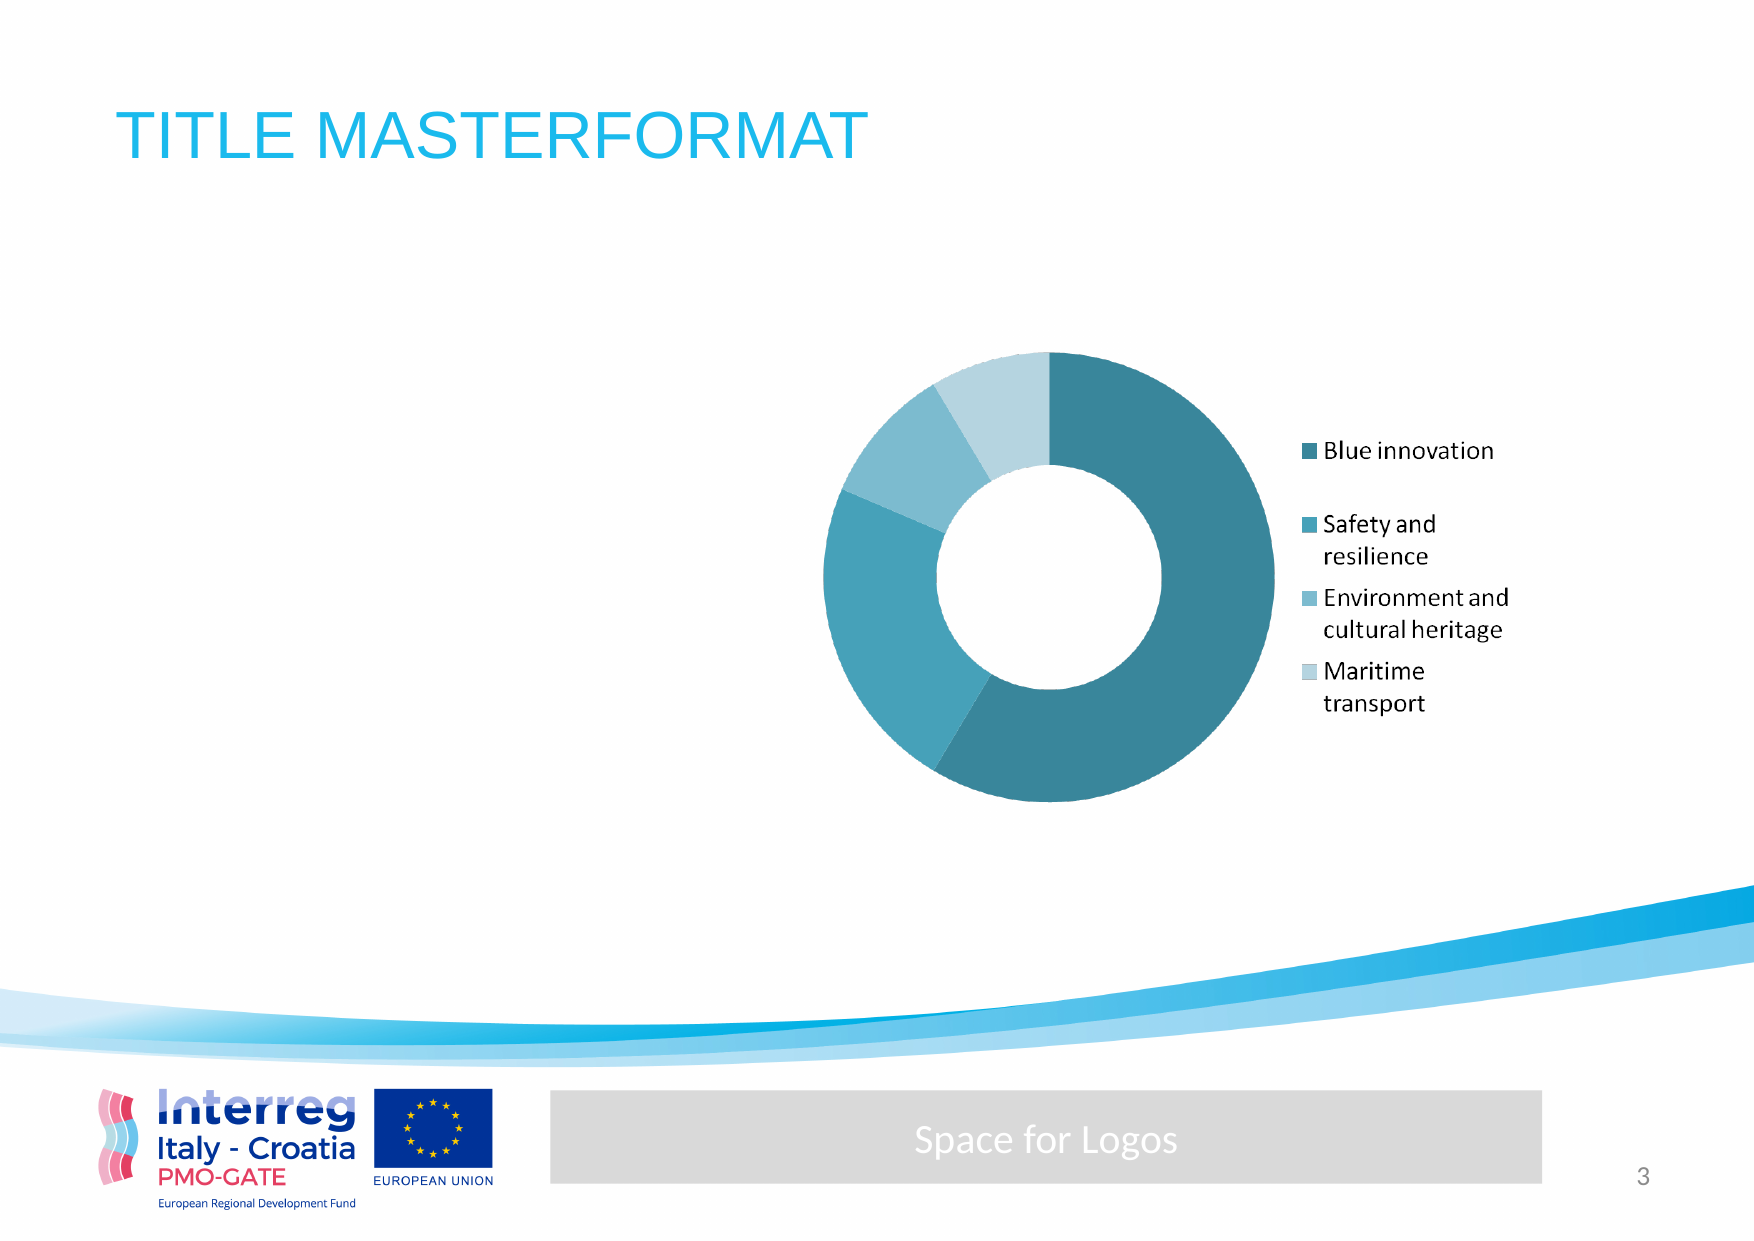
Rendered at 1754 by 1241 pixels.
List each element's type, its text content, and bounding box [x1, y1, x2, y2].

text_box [801, 315, 1530, 839]
slide_number 3 [1607, 1141, 1666, 1208]
picture [0, 0, 1754, 1241]
text_box Space for Logos [549, 1089, 1543, 1185]
text_box TITLE MASTERFORMAT [97, 83, 1656, 181]
